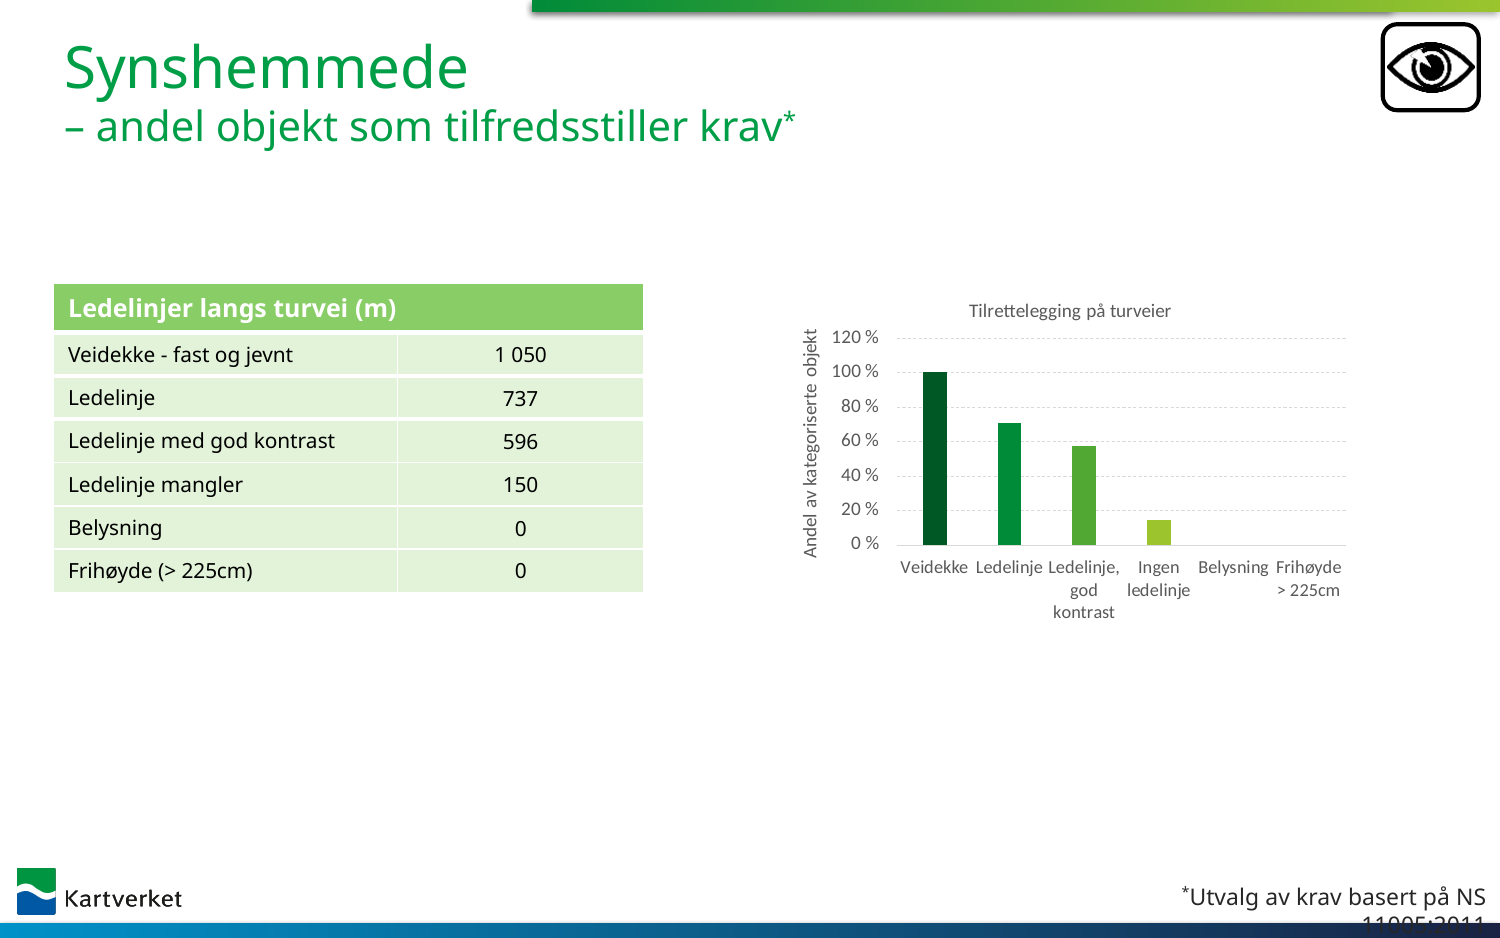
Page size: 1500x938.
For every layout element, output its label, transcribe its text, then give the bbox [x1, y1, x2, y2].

table_cell 150 [398, 463, 643, 505]
table_cell Ledelinje mangler [54, 463, 397, 505]
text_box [1382, 24, 1480, 111]
table_cell Ledelinje [54, 378, 397, 417]
table_cell 737 [398, 378, 643, 417]
table_cell Veidekke - fast og jevnt [54, 335, 397, 374]
table_cell 596 [398, 421, 643, 462]
table_cell Ledelinje med god kontrast [54, 421, 397, 462]
text_box *Utvalg av krav basert på NS 11005:2011 [1068, 873, 1500, 938]
picture [791, 291, 1349, 630]
table_cell 0 [398, 550, 643, 592]
table_cell Frihøyde (> 225cm) [54, 550, 397, 592]
table_cell 1 050 [398, 335, 643, 374]
table_header Ledelinjer langs turvei (m) [54, 284, 643, 330]
table_cell 0 [398, 507, 643, 548]
text_box Synshemmede – andel objekt som tilfredsstiller krav* [49, 24, 1431, 158]
table_cell Belysning [54, 507, 397, 548]
